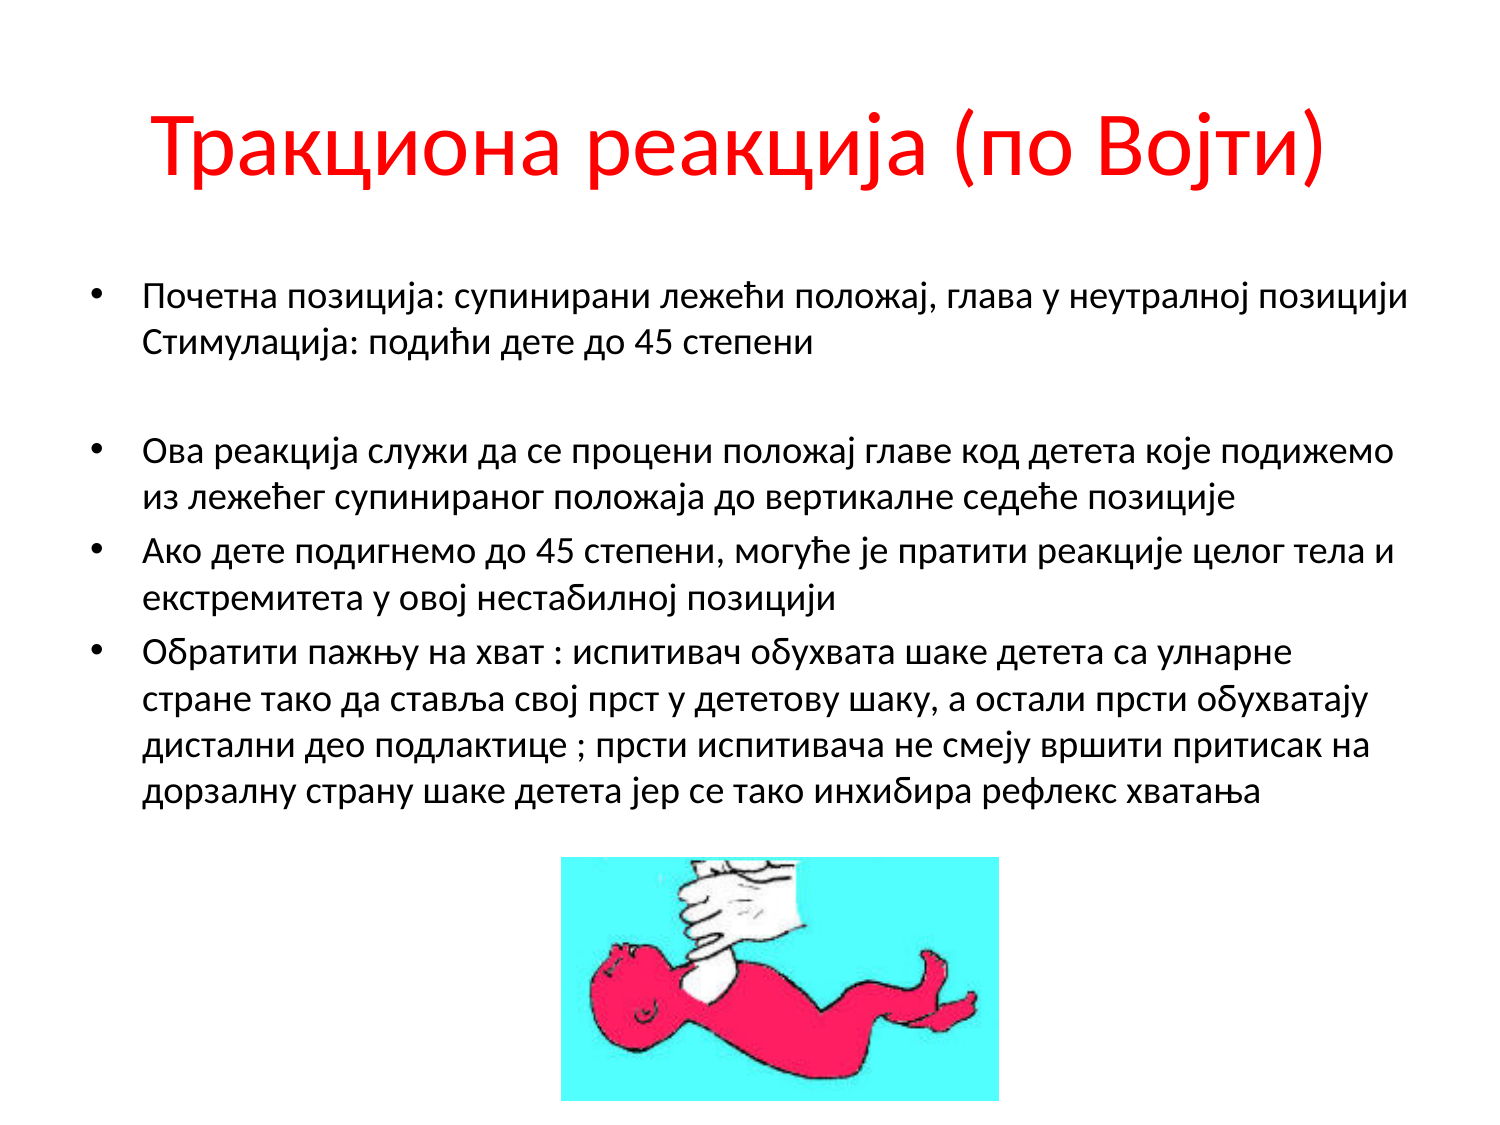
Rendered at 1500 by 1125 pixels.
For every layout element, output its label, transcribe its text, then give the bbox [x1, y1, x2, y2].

title Тракциона реакција (по Војти) [75, 45, 1425, 233]
list Почетна позиција: супинирани лежећи положај, глава у неутралној позицији Стимулација: подићи дете до 45 степени Ова реакција служи да се процени положај главе код детета које подижемо из лежећег супинираног положаја до вертикалне седеће позиције Ако дете подигнемо до 45 степени, могуће је пратити реакције целог тела и екстремитета у овој нестабилној позицији Обратити пажњу на хват : испитивач обухвата шаке детета са улнарне стране тако да ставља свој прст у дететову шаку, а остали прсти обухватају дистални део подлактице ; прсти испитивача не смеју вршити притисак на дорзалну страну шаке детета јер се тако инхибира рефлекс хватања [75, 262, 1425, 1005]
picture [560, 857, 999, 1101]
